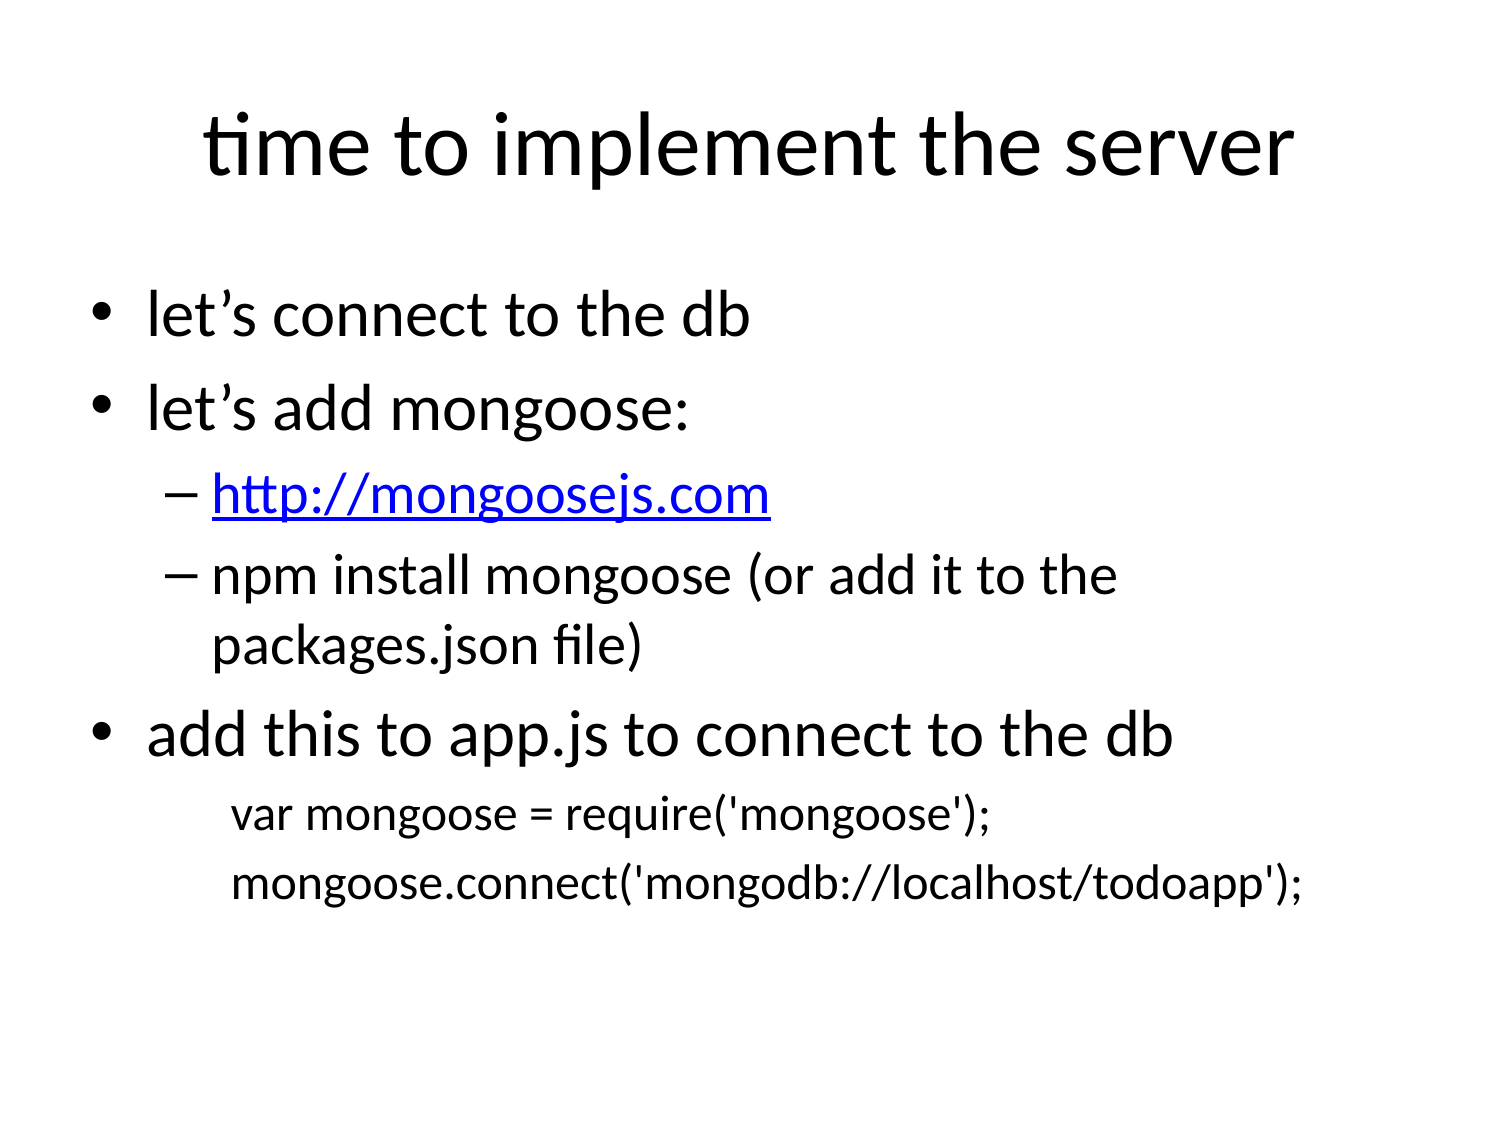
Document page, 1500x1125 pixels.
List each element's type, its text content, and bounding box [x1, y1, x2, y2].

title time to implement the server [75, 45, 1425, 233]
list let’s connect to the db let’s add mongoose: http://mongoosejs.com npm install mongoose (or add it to the packages.json file) add this to app.js to connect to the db var mongoose = require('mongoose'); mongoose.connect('mongodb://localhost/todoapp'); [75, 262, 1425, 1005]
